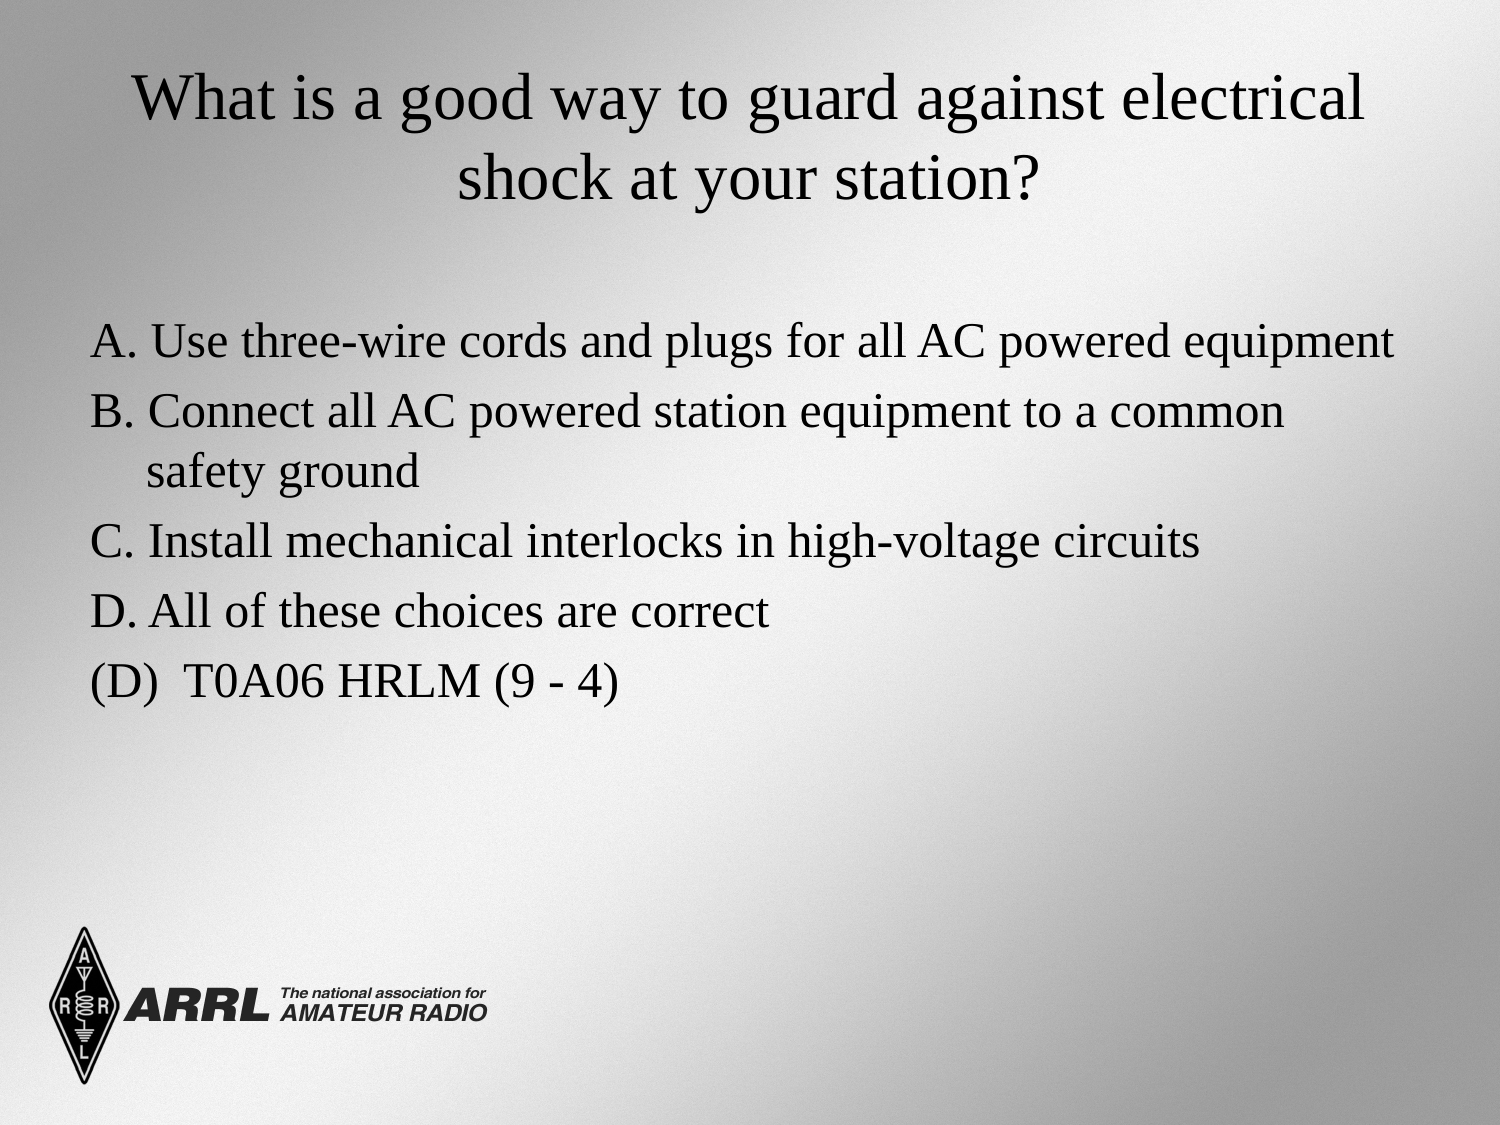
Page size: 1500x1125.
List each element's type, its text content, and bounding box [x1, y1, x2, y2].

title What is a good way to guard against electrical shock at your station? [75, 45, 1425, 233]
picture [0, 0, 1500, 1125]
list A. Use three-wire cords and plugs for all AC powered equipment B. Connect all AC powered station equipment to a common safety ground C. Install mechanical interlocks in high-voltage circuits D. All of these choices are correct (D) T0A06 HRLM (9 - 4) [75, 299, 1425, 1005]
